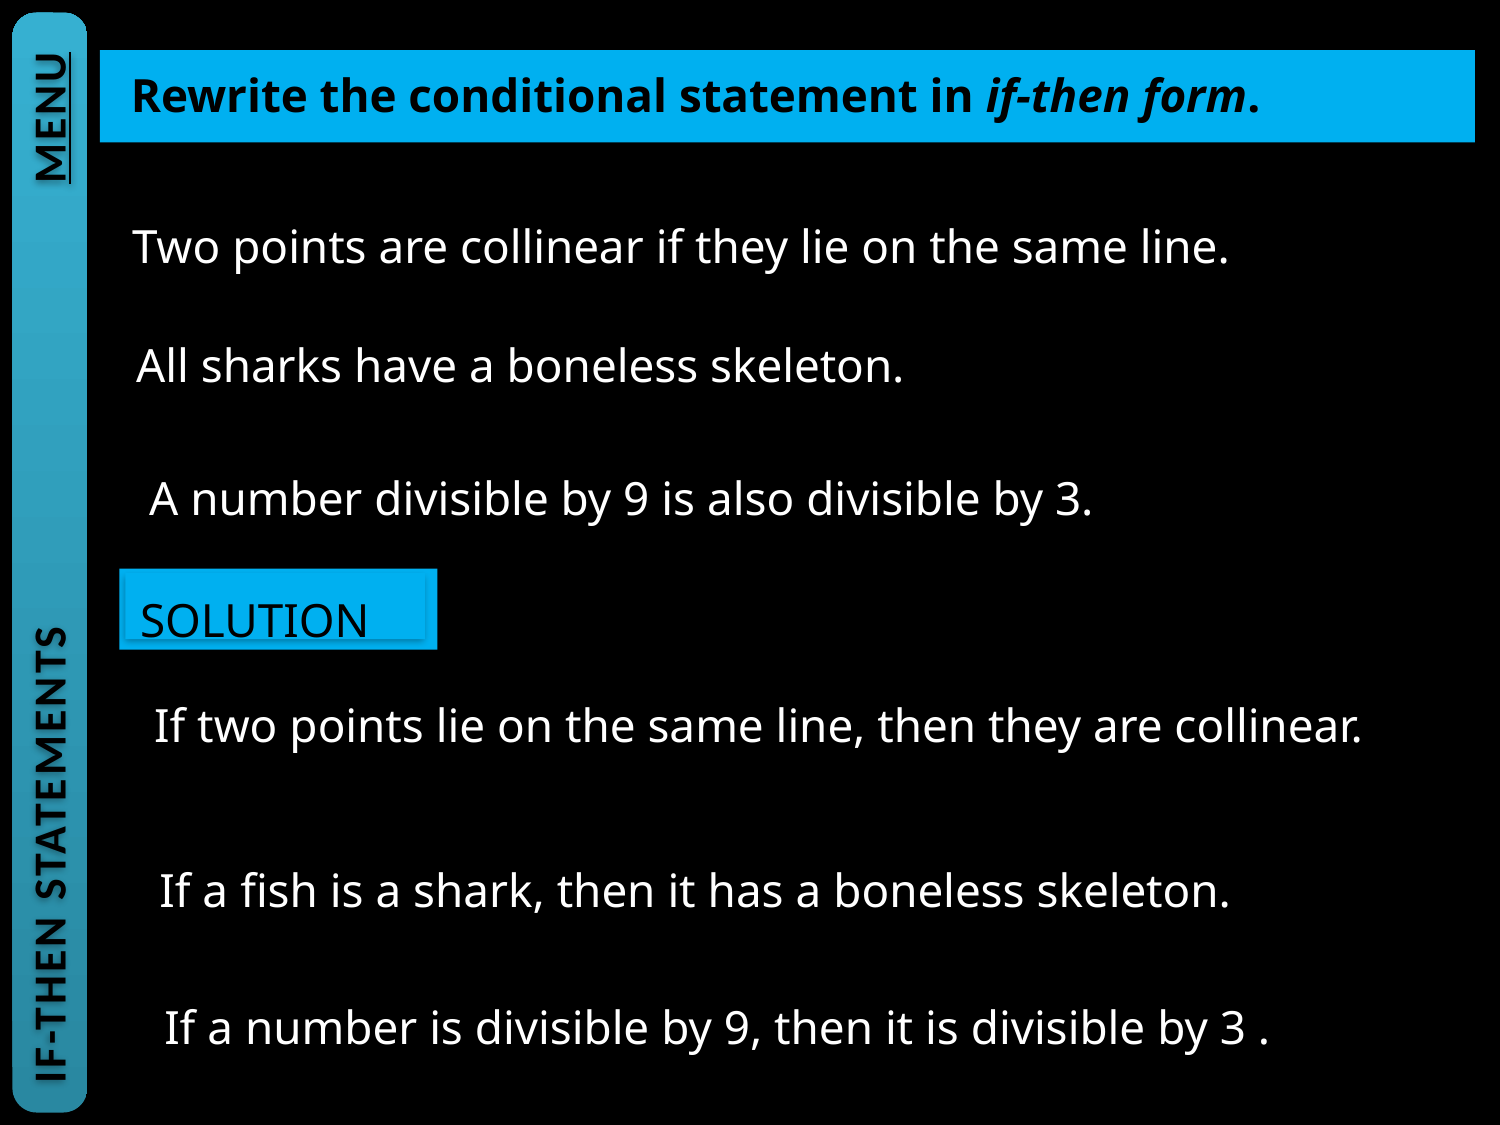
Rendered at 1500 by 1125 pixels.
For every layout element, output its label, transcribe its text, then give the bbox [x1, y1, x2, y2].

text_box [12, 12, 88, 1093]
text_box [21, 1107, 79, 1113]
text_box [119, 568, 438, 650]
text_box If two points lie on the same line, then they are collinear. [127, 689, 1391, 760]
text_box All sharks have a boneless skeleton. [121, 329, 921, 399]
text_box If a number is divisible by 9, then it is divisible by 3 . [137, 991, 1299, 1062]
text_box Two points are collinear if they lie on the same line. [117, 210, 1246, 280]
text_box IF-THEN STATEMENTS MENU [12, 37, 83, 1099]
text_box Rewrite the conditional statement in if-then form. [116, 64, 1429, 129]
text_box SOLUTION [125, 572, 425, 640]
text_box If a fish is a shark, then it has a boneless skeleton. [132, 854, 1247, 924]
text_box [99, 50, 1475, 143]
text_box A number divisible by 9 is also divisible by 3. [134, 462, 1110, 533]
